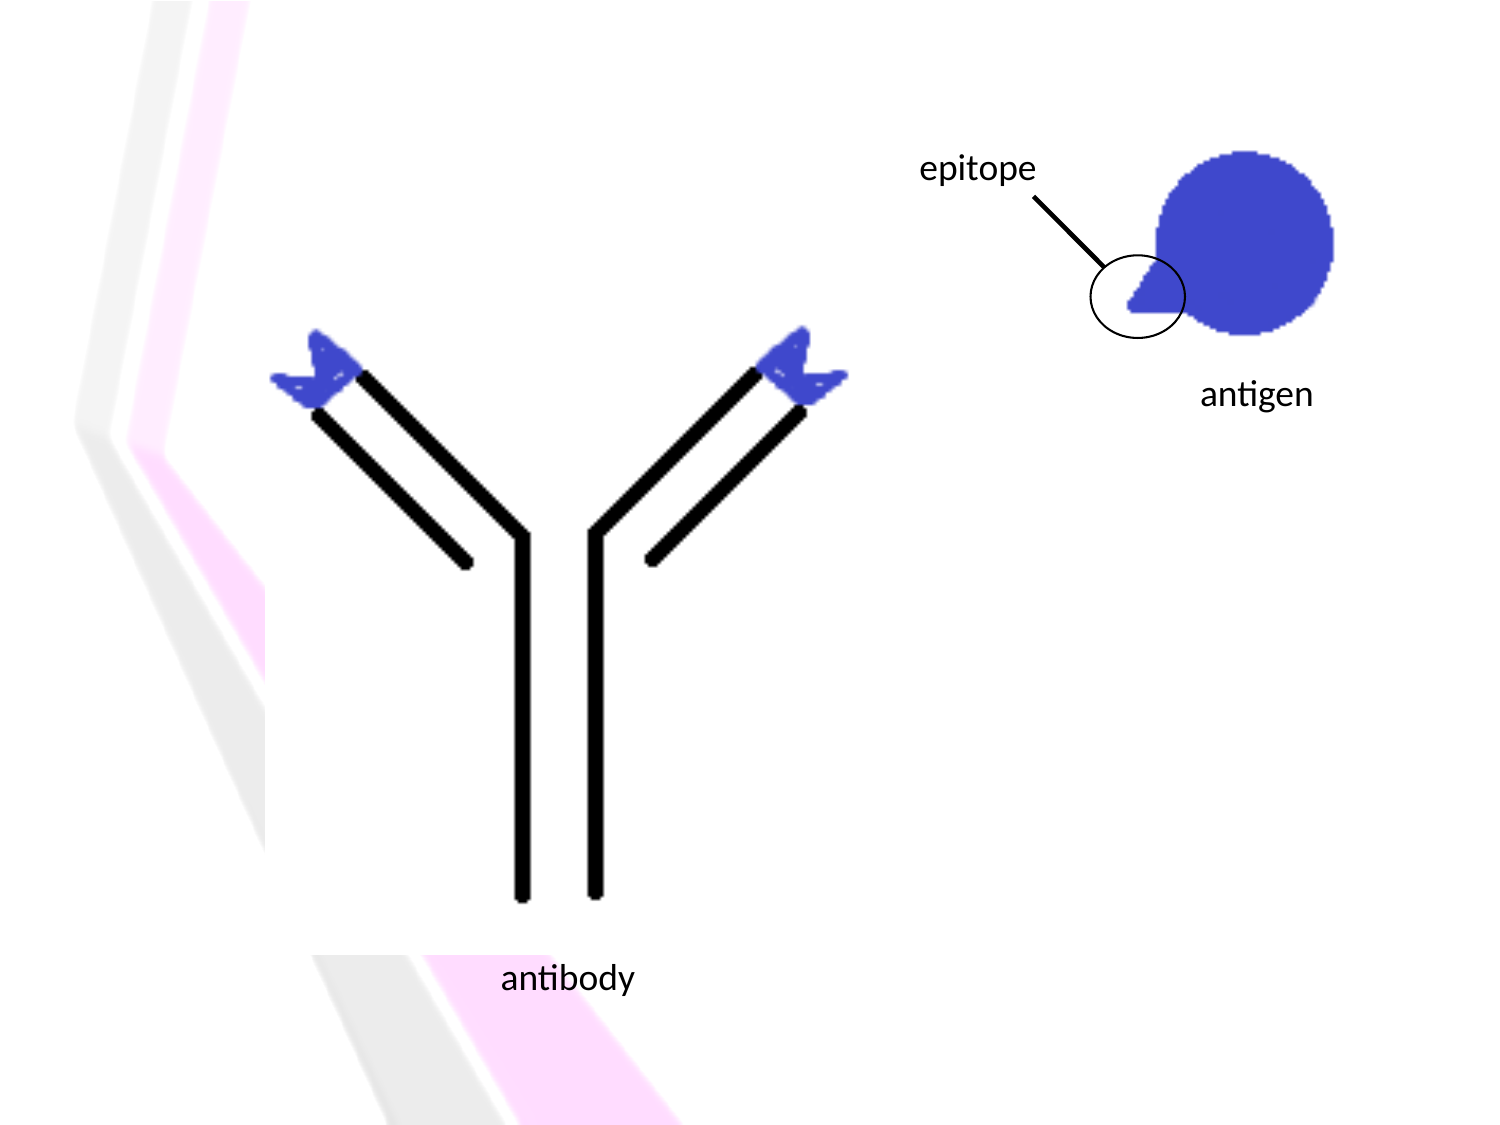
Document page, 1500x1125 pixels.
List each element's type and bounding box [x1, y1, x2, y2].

text_box [1033, 196, 1105, 268]
picture [1, 1, 1500, 1125]
